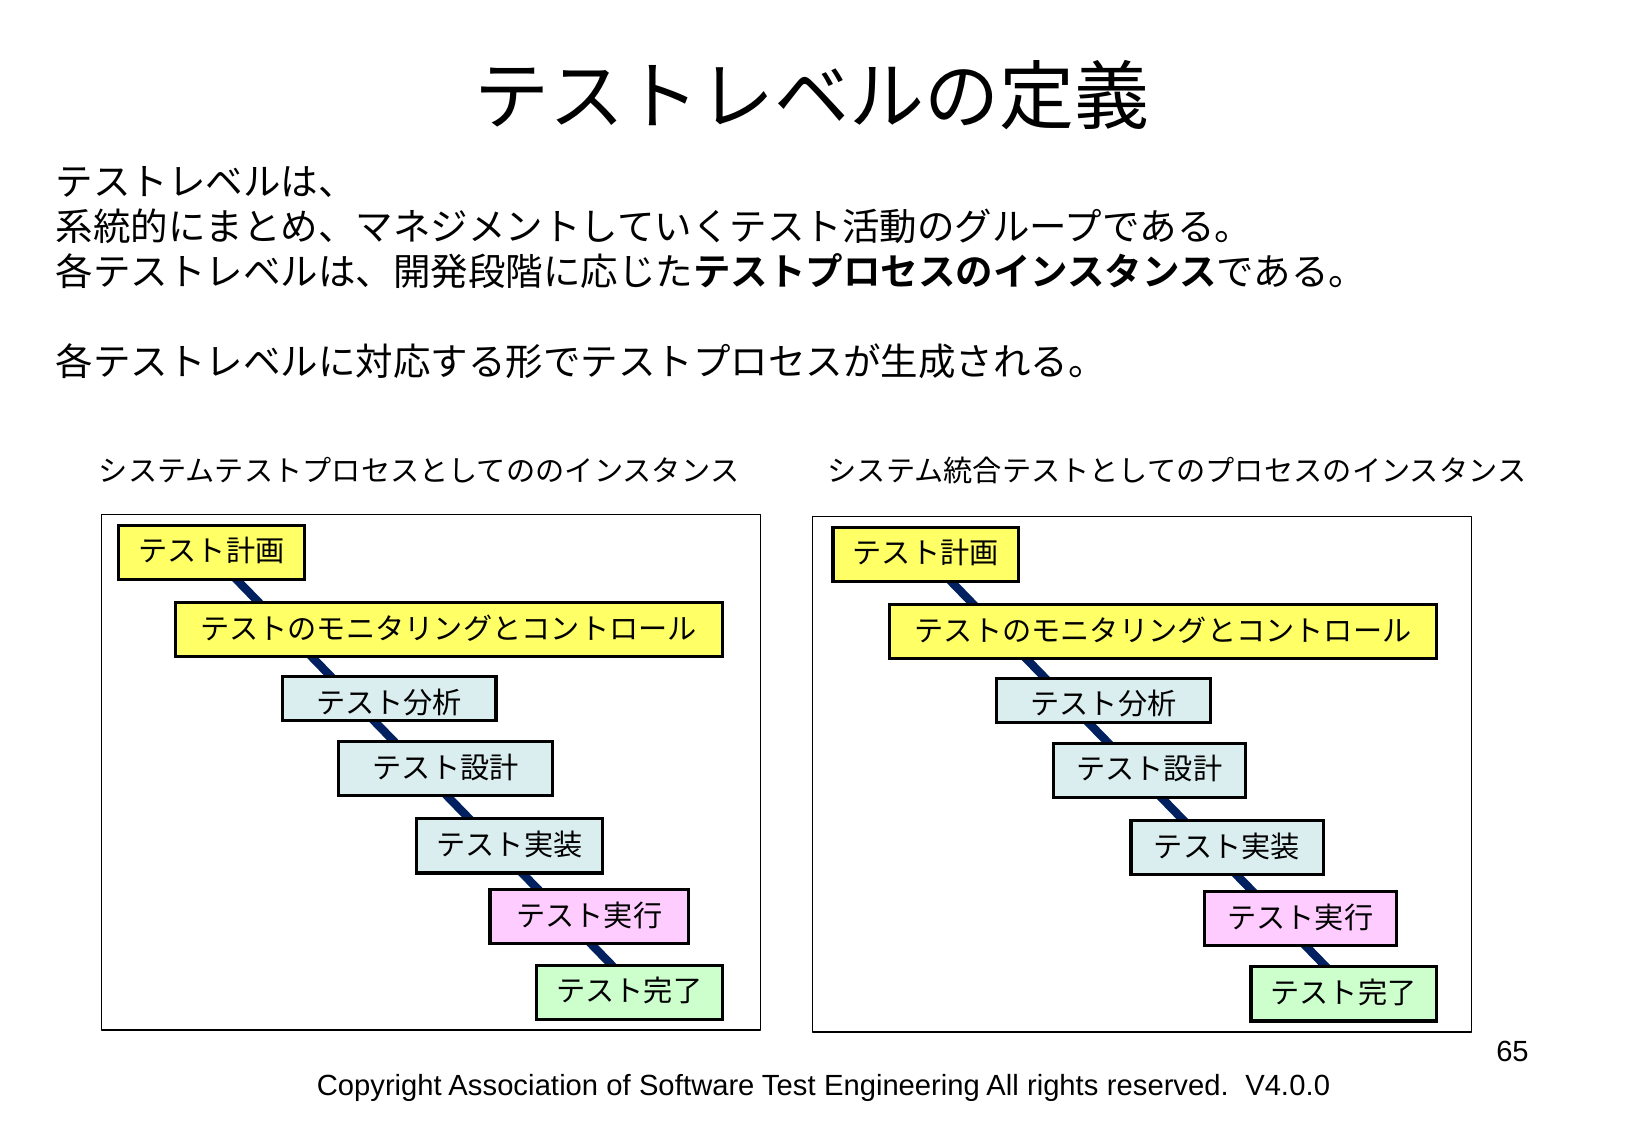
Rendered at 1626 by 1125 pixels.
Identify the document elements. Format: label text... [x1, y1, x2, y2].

text_box システム統合テストとしてのプロセスのインスタンス [812, 437, 1612, 503]
footer Copyright Association of Software Test Engineering All rights reserved. V4.0.0 [233, 1058, 1415, 1103]
slide_number ‹#› [1164, 1024, 1544, 1103]
text_box [812, 516, 1472, 1032]
text_box テストレベルは、 系統的にまとめ、マネジメントしていくテスト活動のグループである。 各テストレベルは、開発段階に応じたテストプロセスのインスタンスである。 各テストレベルに対応する形でテストプロセスが生成される。 [40, 143, 1585, 399]
text_box [101, 514, 761, 1030]
text_box システムテストプロセスとしてののインスタンス [84, 437, 778, 503]
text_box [118, 525, 723, 1020]
title テストレベルの定義 [81, 0, 1544, 143]
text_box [832, 526, 1437, 1022]
